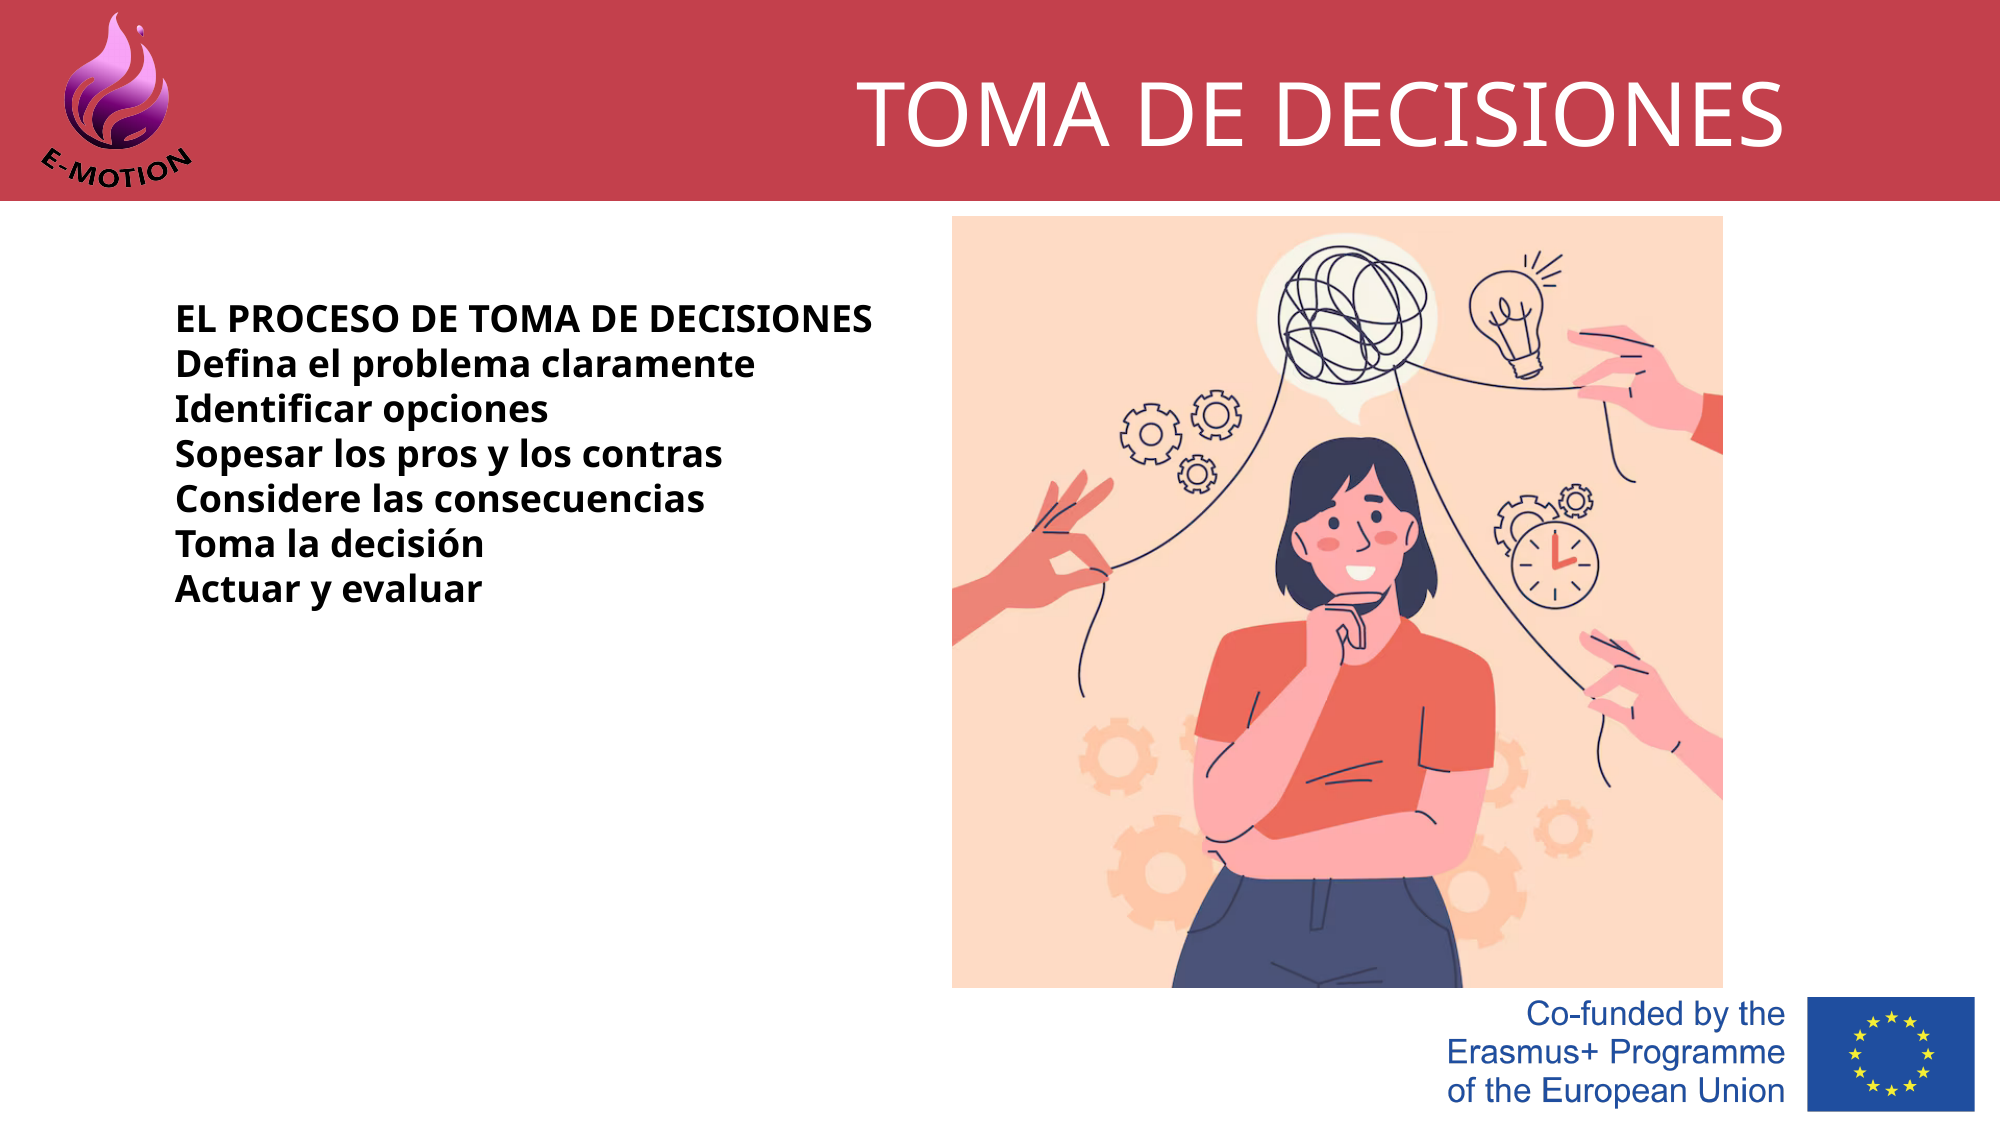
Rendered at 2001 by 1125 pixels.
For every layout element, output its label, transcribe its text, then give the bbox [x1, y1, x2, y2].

picture [951, 216, 1724, 988]
picture [0, 0, 253, 247]
text_box EL PROCESO DE TOMA DE DECISIONES Defina el problema claramente Identificar opciones Sopesar los pros y los contras Considere las consecuencias Toma la decisión Actuar y evaluar [160, 287, 951, 618]
text_box TOMA DE DECISIONES [543, 50, 1802, 325]
